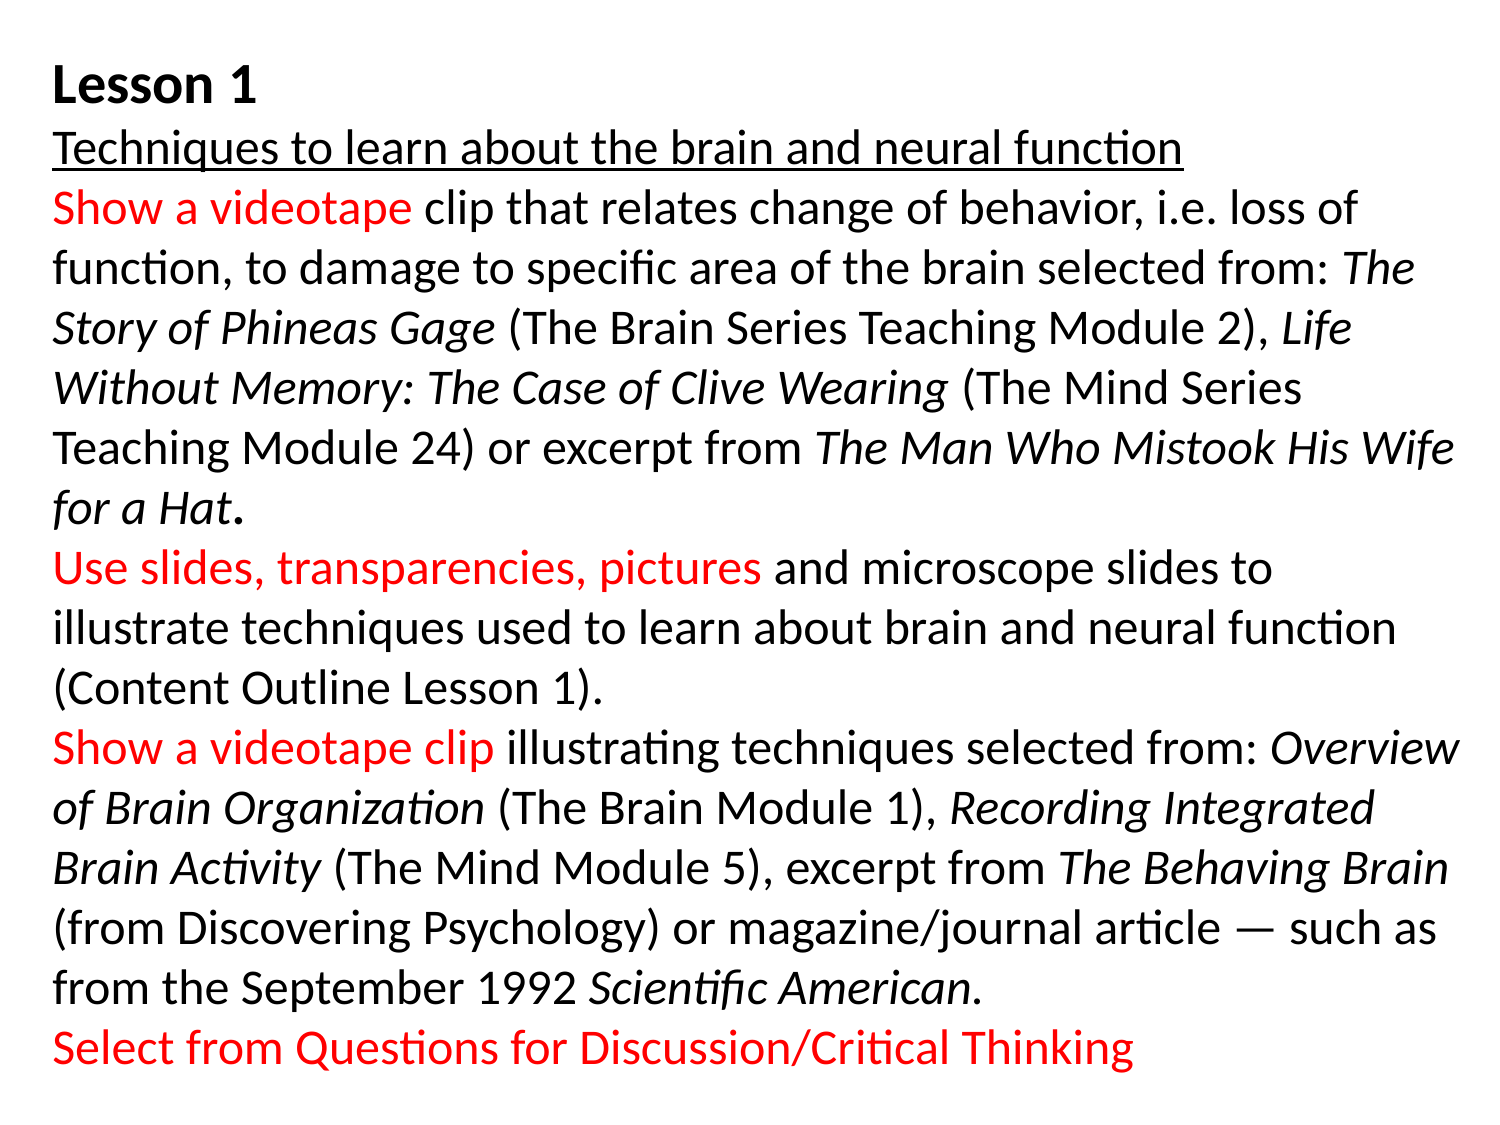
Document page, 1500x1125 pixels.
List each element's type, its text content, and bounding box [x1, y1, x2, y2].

text_box Lesson 1 Techniques to learn about the brain and neural function Show a videotape clip that relates change of behavior, i.e. loss of function, to damage to specific area of the brain selected from: The Story of Phineas Gage (The Brain Series Teaching Module 2), Life Without Memory: The Case of Clive Wearing (The Mind Series Teaching Module 24) or excerpt from The Man Who Mistook His Wife for a Hat. Use slides, transparencies, pictures and microscope slides to illustrate techniques used to learn about brain and neural function (Content Outline Lesson 1). Show a videotape clip illustrating techniques selected from: Overview of Brain Organization (The Brain Module 1), Recording Integrated Brain Activity (The Mind Module 5), excerpt from The Behaving Brain (from Discovering Psychology) or magazine/journal article — such as from the September 1992 Scientific American. Select from Questions for Discussion/Critical Thinking [37, 37, 1475, 1083]
